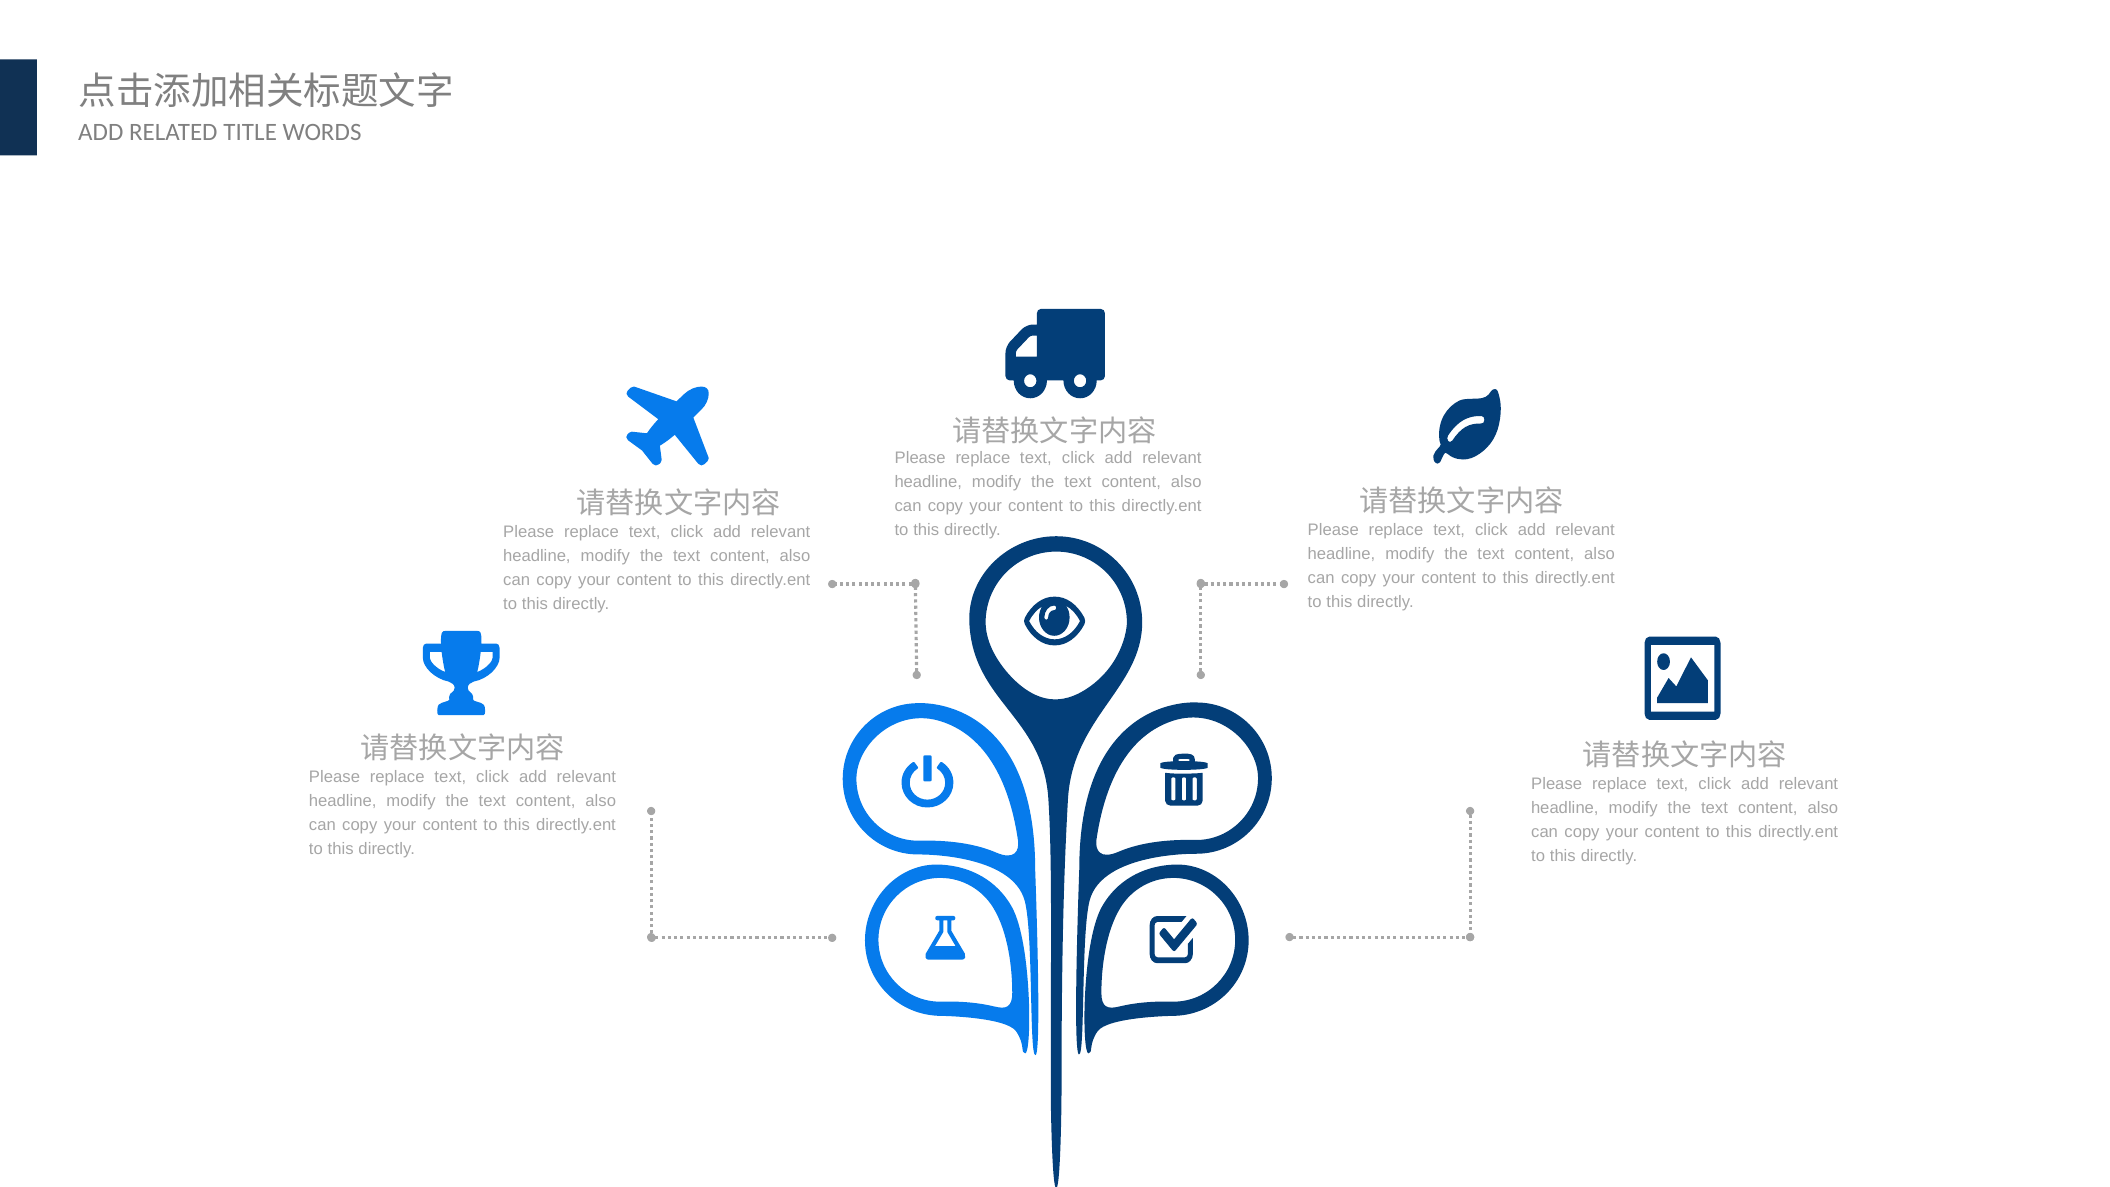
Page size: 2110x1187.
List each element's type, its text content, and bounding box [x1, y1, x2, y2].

text_box 请替换文字内容 [952, 405, 1158, 443]
text_box 请替换文字内容 [1359, 475, 1564, 514]
text_box [1433, 389, 1501, 464]
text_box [1072, 694, 1272, 1057]
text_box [842, 694, 1043, 1058]
text_box [626, 386, 709, 466]
text_box Please replace text, click add relevant headline, modify the text content, also can copy your content to this directly.ent to this directly. [1307, 514, 1616, 611]
text_box Please replace text, click add relevant headline, modify the text content, also can copy your content to this directly.ent to this directly. [503, 517, 811, 613]
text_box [864, 862, 1032, 1054]
text_box Please replace text, click add relevant headline, modify the text content, also can copy your content to this directly.ent to this directly. [894, 443, 1203, 539]
text_box [422, 630, 500, 716]
text_box 请替换文字内容 [1582, 729, 1788, 768]
text_box [1644, 636, 1721, 720]
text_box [967, 536, 1143, 1187]
text_box 请替换文字内容 [360, 722, 566, 762]
text_box Please replace text, click add relevant headline, modify the text content, also can copy your content to this directly.ent to this directly. [1531, 768, 1839, 865]
text_box Please replace text, click add relevant headline, modify the text content, also can copy your content to this directly.ent to this directly. [308, 762, 617, 859]
text_box 请替换文字内容 [576, 477, 782, 517]
text_box 点击添加相关标题文字 [62, 59, 470, 121]
text_box ADD RELATED TITLE WORDS [62, 107, 379, 154]
text_box [1005, 308, 1105, 399]
